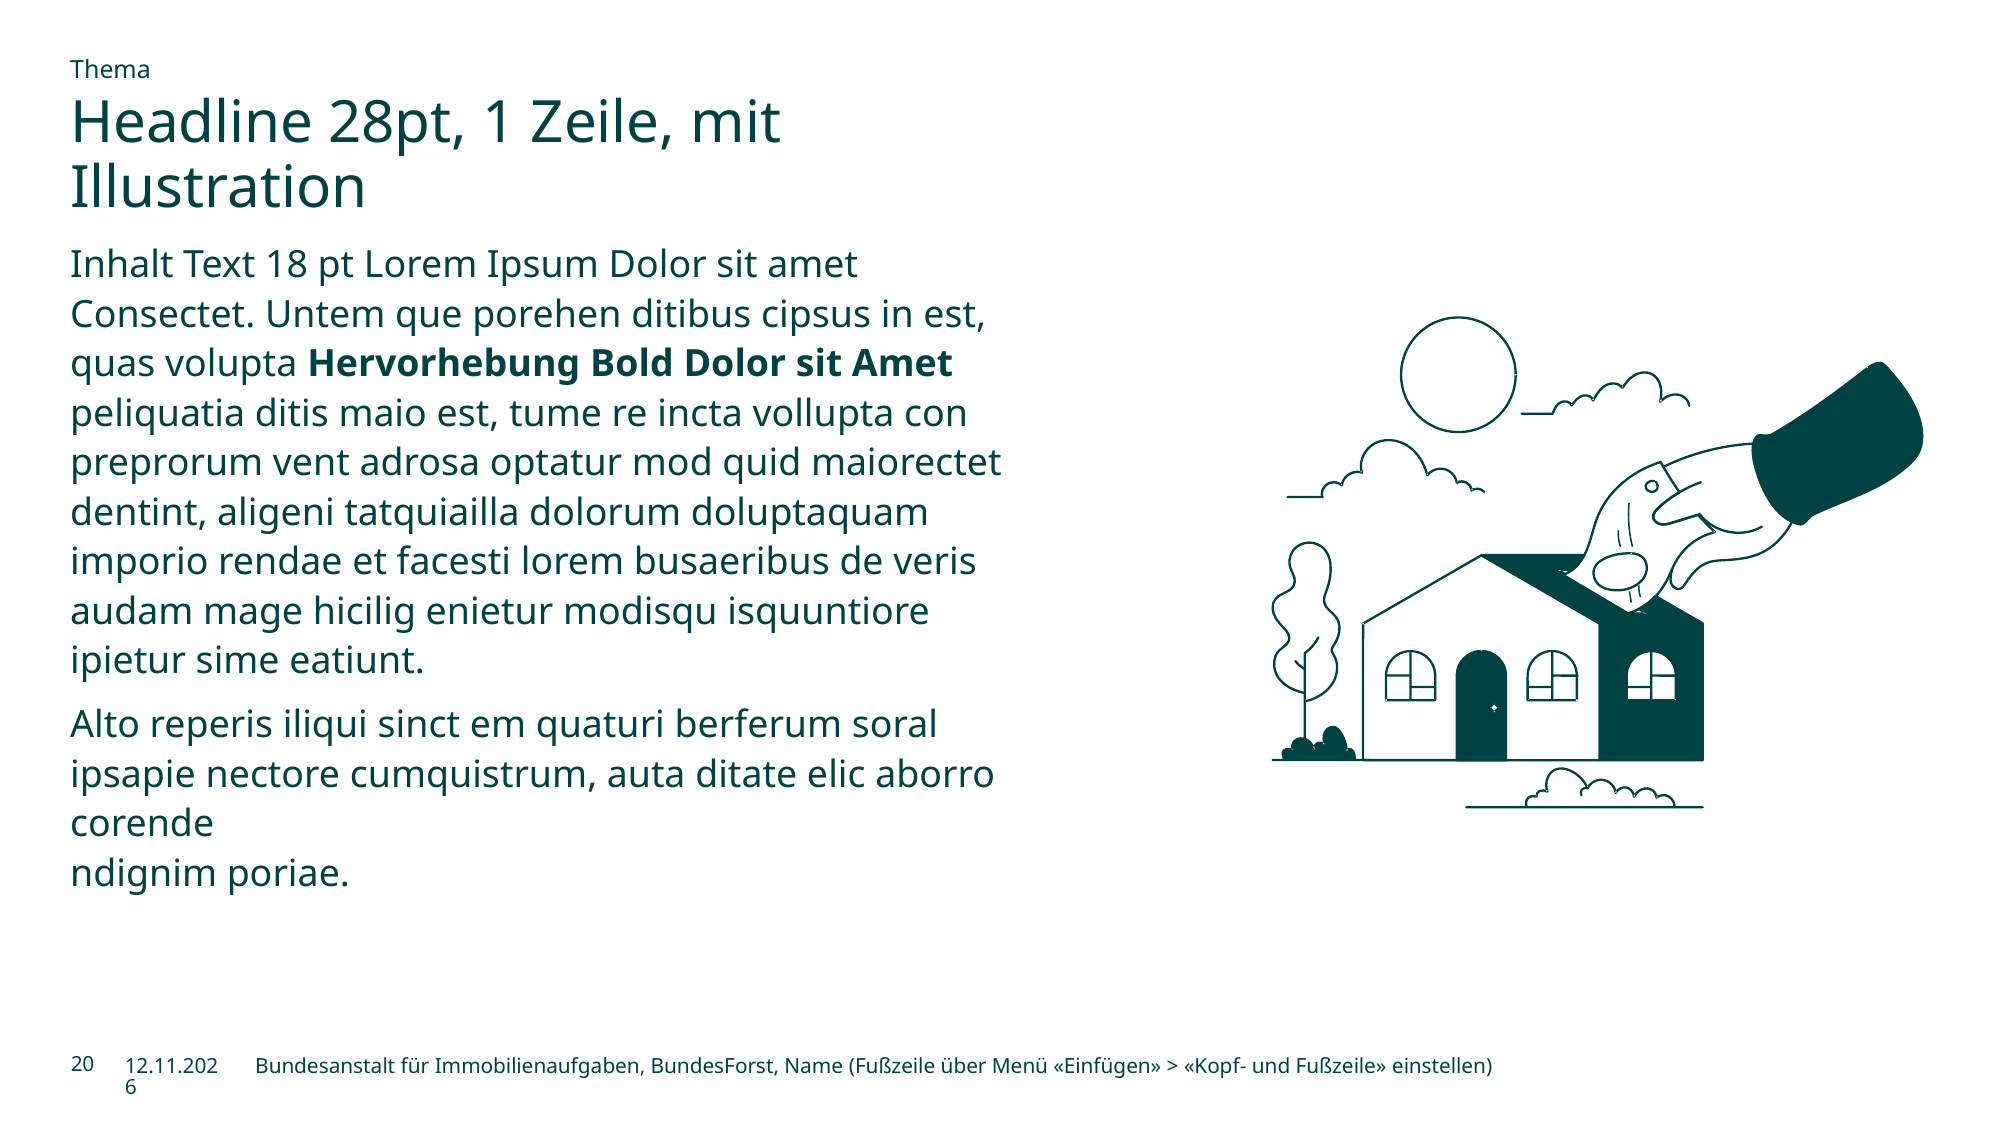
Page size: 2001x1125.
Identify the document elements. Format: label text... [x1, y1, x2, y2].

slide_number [124, 1052, 226, 1077]
title Headline 28pt, 1 Zeile, mit Illustration [70, 91, 1026, 234]
picture [1248, 84, 1931, 1034]
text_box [1270, 315, 1924, 809]
list Thema [70, 50, 1931, 80]
slide_number 20 [70, 1052, 119, 1077]
list Inhalt Text 18 pt Lorem Ipsum Dolor sit amet Consectet. Untem que porehen ditibus cipsus in est, quas volupta Hervorhebung Bold Dolor sit Amet peliquatia ditis maio est, tume re incta vollupta con preprorum vent adrosa optatur mod quid maiorectet dentint, aligeni tatquiailla dolorum doluptaquam imporio rendae et facesti lorem busaeribus de veris audam mage hicilig enietur modisqu isquuntiore ipietur sime eatiunt. Alto reperis iliqui sinct em quaturi berferum soral ipsapie nectore cumquistrum, auta ditate elic aborro corende ndignim poriae. [70, 235, 1026, 1034]
footer Bundesanstalt für Immobilienaufgaben, BundesForst, Name (Fußzeile über Menü «Einfügen» > «Kopf- und Fußzeile» einstellen) [255, 1052, 1933, 1077]
